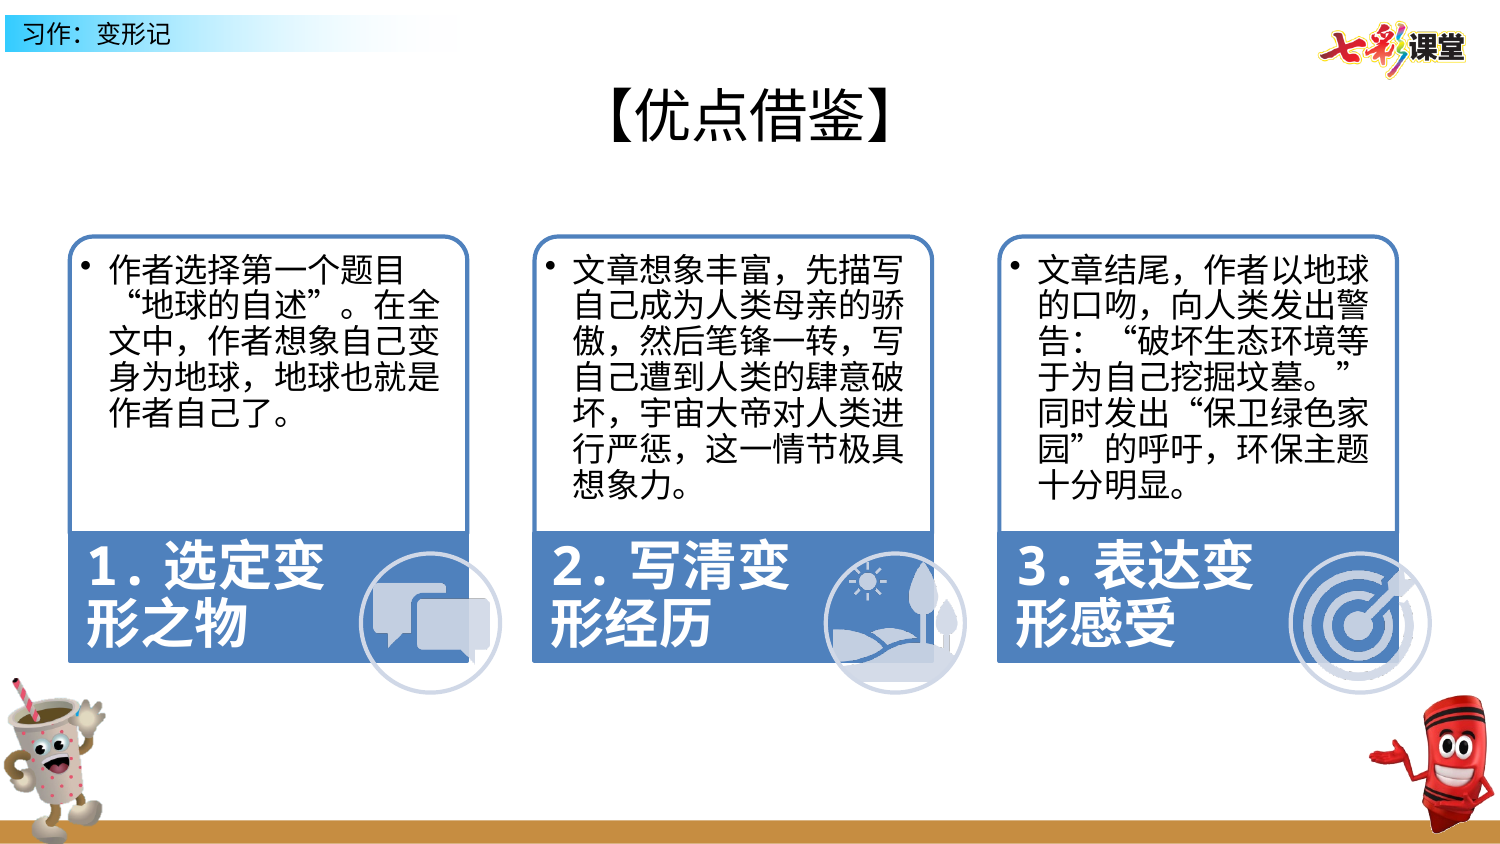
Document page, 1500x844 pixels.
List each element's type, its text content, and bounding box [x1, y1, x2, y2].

picture [1316, 20, 1468, 80]
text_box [534, 236, 966, 693]
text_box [999, 236, 1430, 693]
text_box 【优点借鉴】 [560, 71, 940, 157]
picture [0, 678, 143, 844]
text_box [69, 236, 501, 693]
picture [1364, 678, 1500, 844]
